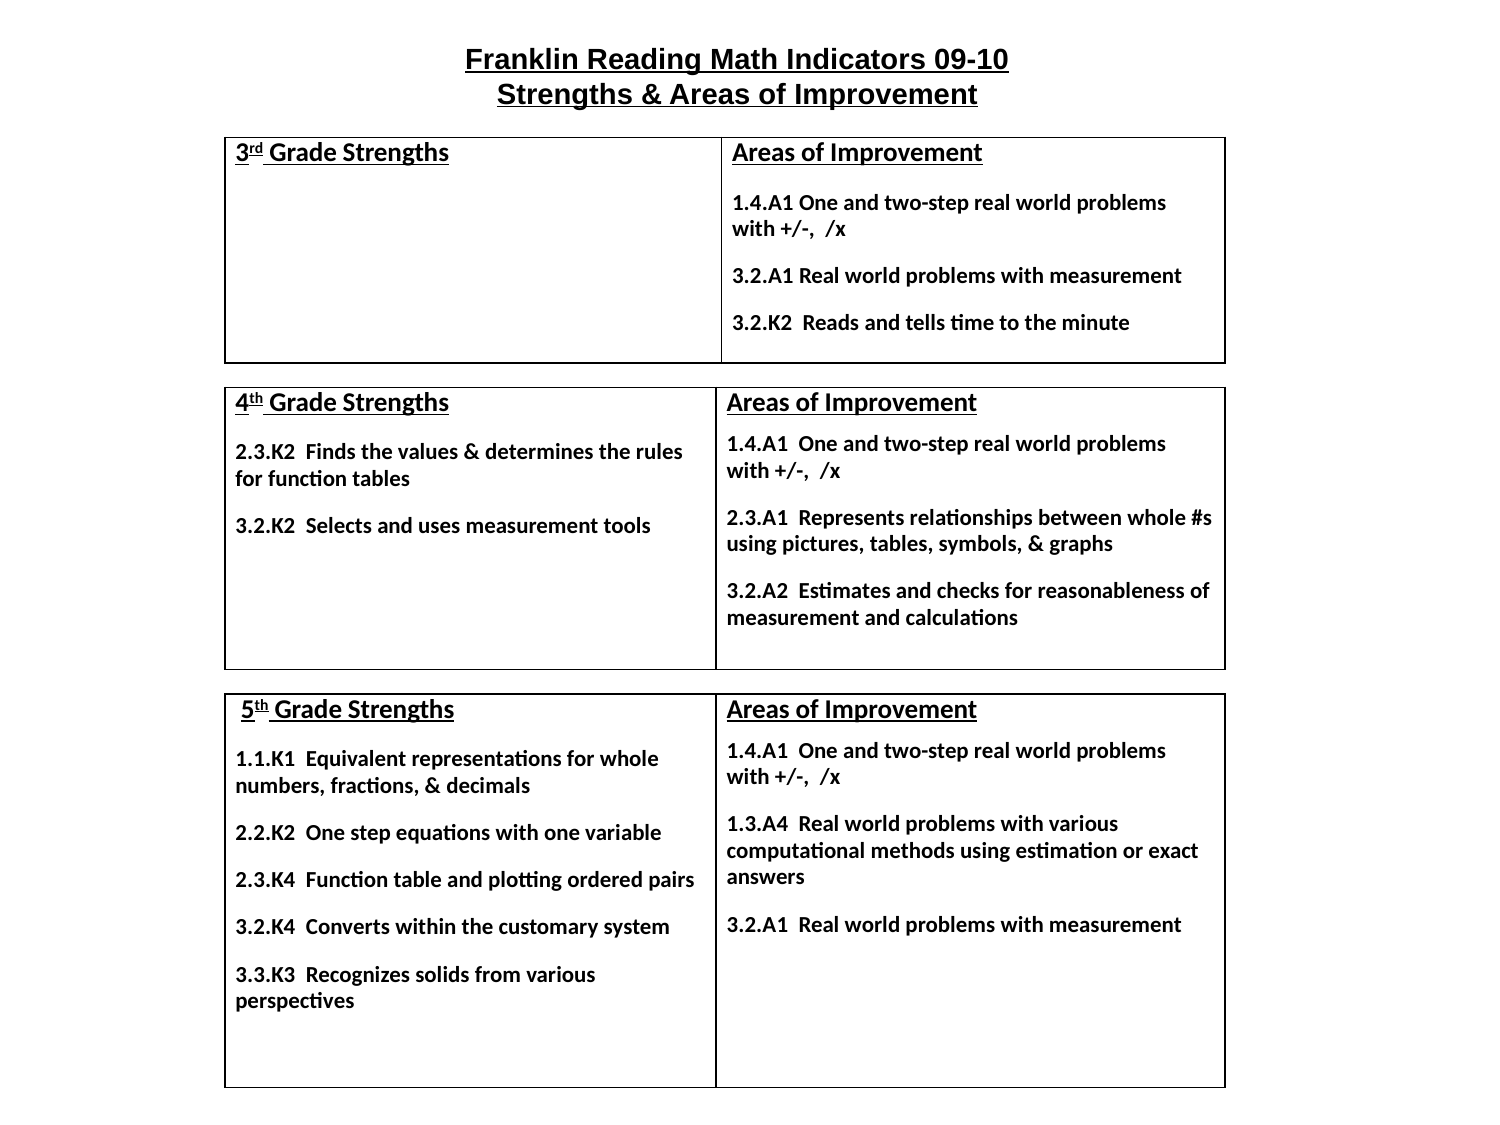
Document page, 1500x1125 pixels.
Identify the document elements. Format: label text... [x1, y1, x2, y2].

table_header Areas of Improvement 1.4.A1 One and two-step real world problems with +/-, /x 3.2.A1 Real world problems with measurement 3.2.K2 Reads and tells time to the minute [722, 138, 1224, 362]
table_header 5th Grade Strengths 1.1.K1 Equivalent representations for whole numbers, fractions, & decimals 2.2.K2 One step equations with one variable 2.3.K4 Function table and plotting ordered pairs 3.2.K4 Converts within the customary system 3.3.K3 Recognizes solids from various perspectives [226, 695, 715, 1087]
table_header Areas of Improvement 1.4.A1 One and two-step real world problems with +/-, /x 2.3.A1 Represents relationships between whole #s using pictures, tables, symbols, & graphs 3.2.A2 Estimates and checks for reasonableness of measurement and calculations [717, 388, 1224, 669]
table_header 3rd Grade Strengths [226, 138, 721, 362]
table_header 4th Grade Strengths 2.3.K2 Finds the values & determines the rules for function tables 3.2.K2 Selects and uses measurement tools [226, 388, 715, 669]
text_box Franklin Reading Math Indicators 09-10 Strengths & Areas of Improvement [450, 32, 1025, 118]
table_header Areas of Improvement 1.4.A1 One and two-step real world problems with +/-, /x 1.3.A4 Real world problems with various computational methods using estimation or exact answers 3.2.A1 Real world problems with measurement [717, 695, 1224, 1087]
